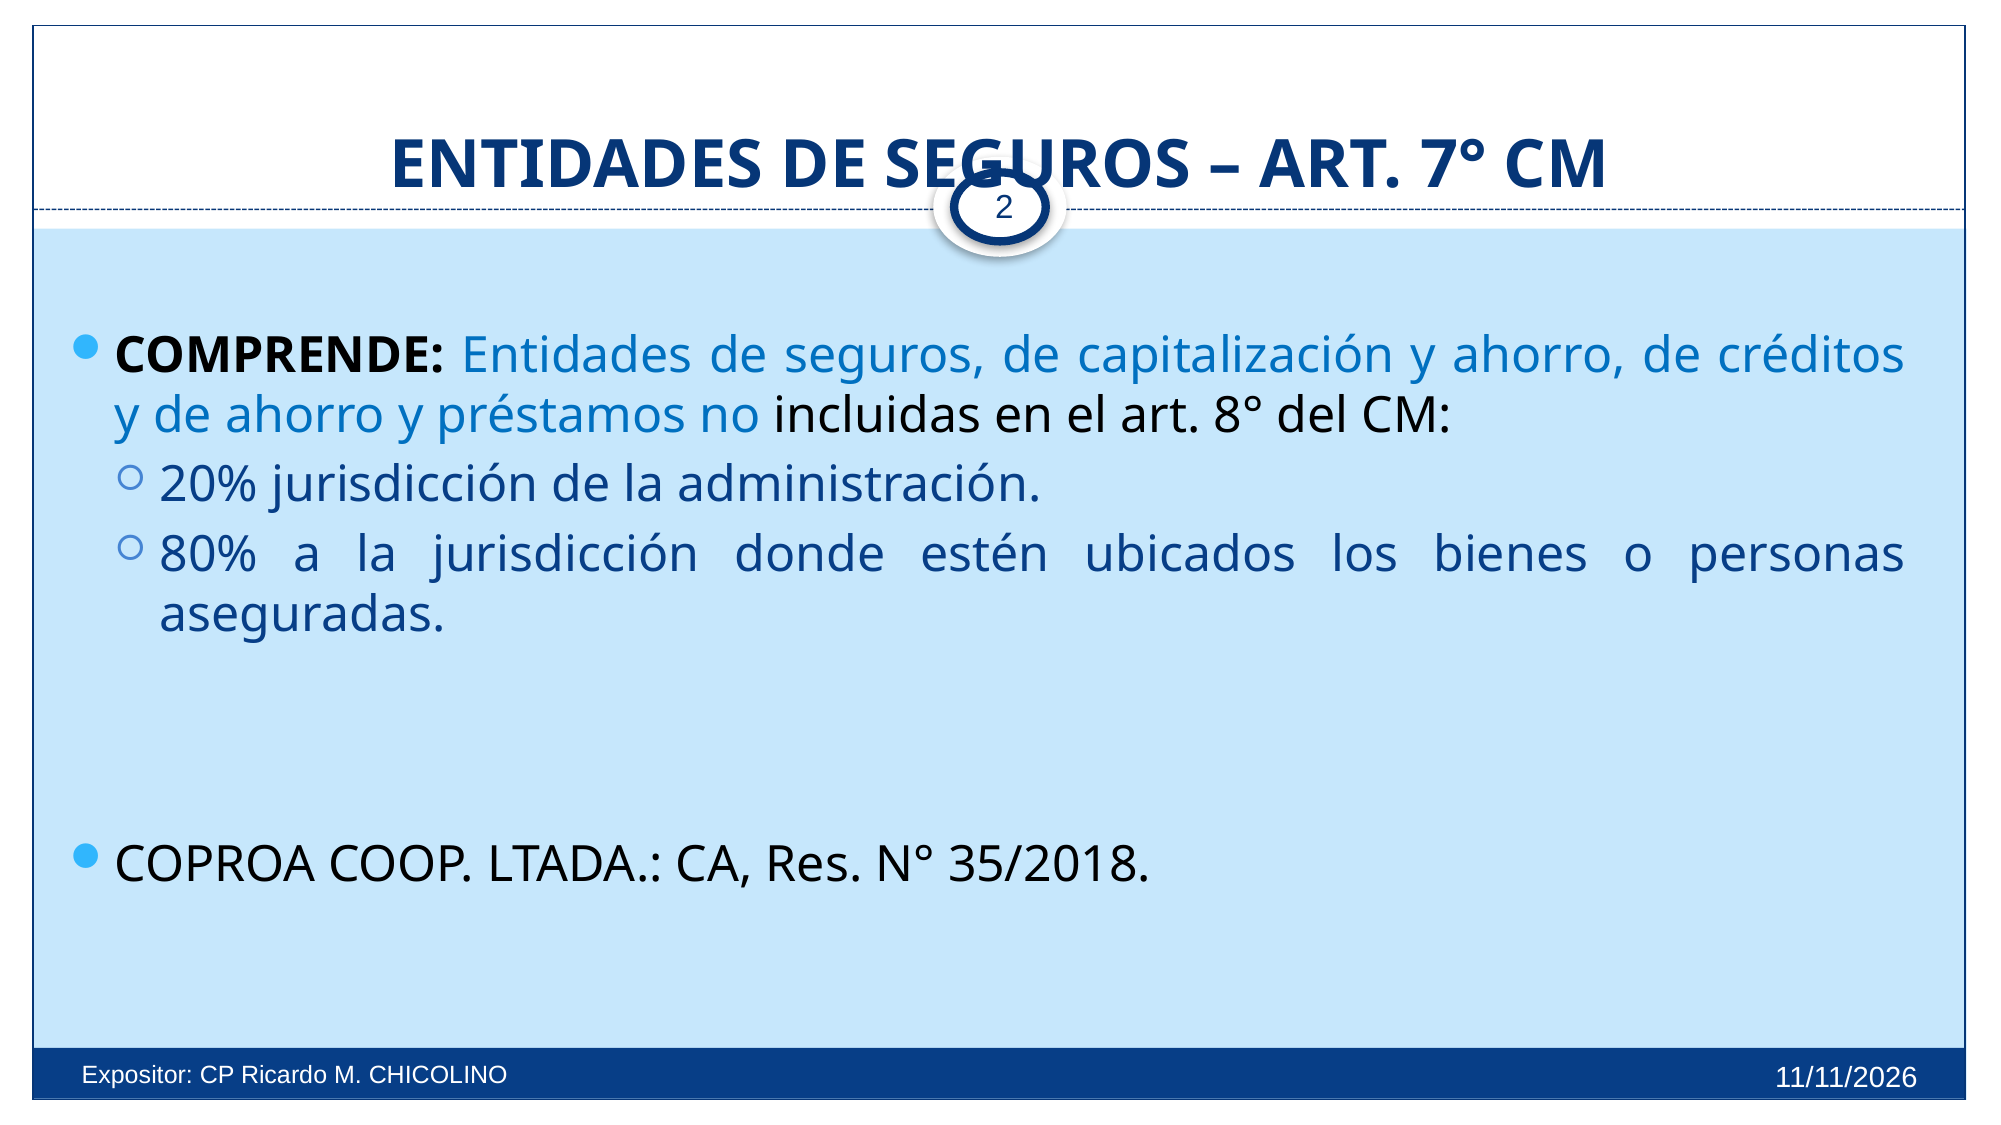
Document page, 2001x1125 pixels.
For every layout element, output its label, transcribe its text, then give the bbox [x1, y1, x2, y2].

title ENTIDADES DE SEGUROS – ART. 7° CM [324, 42, 1675, 209]
footer Expositor: CP Ricardo M. CHICOLINO [66, 1051, 850, 1112]
list COMPRENDE: Entidades de seguros, de capitalización y ahorro, de créditos y de ahorro y préstamos no incluidas en el art. 8° del CM: 20% jurisdicción de la administración. 80% a la jurisdicción donde estén ubicados los bienes o personas aseguradas. COPROA COOP. LTADA.: CA, Res. N° 35/2018. [55, 314, 1922, 1005]
slide_number 2 [954, 168, 1055, 241]
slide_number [1266, 1050, 1933, 1111]
